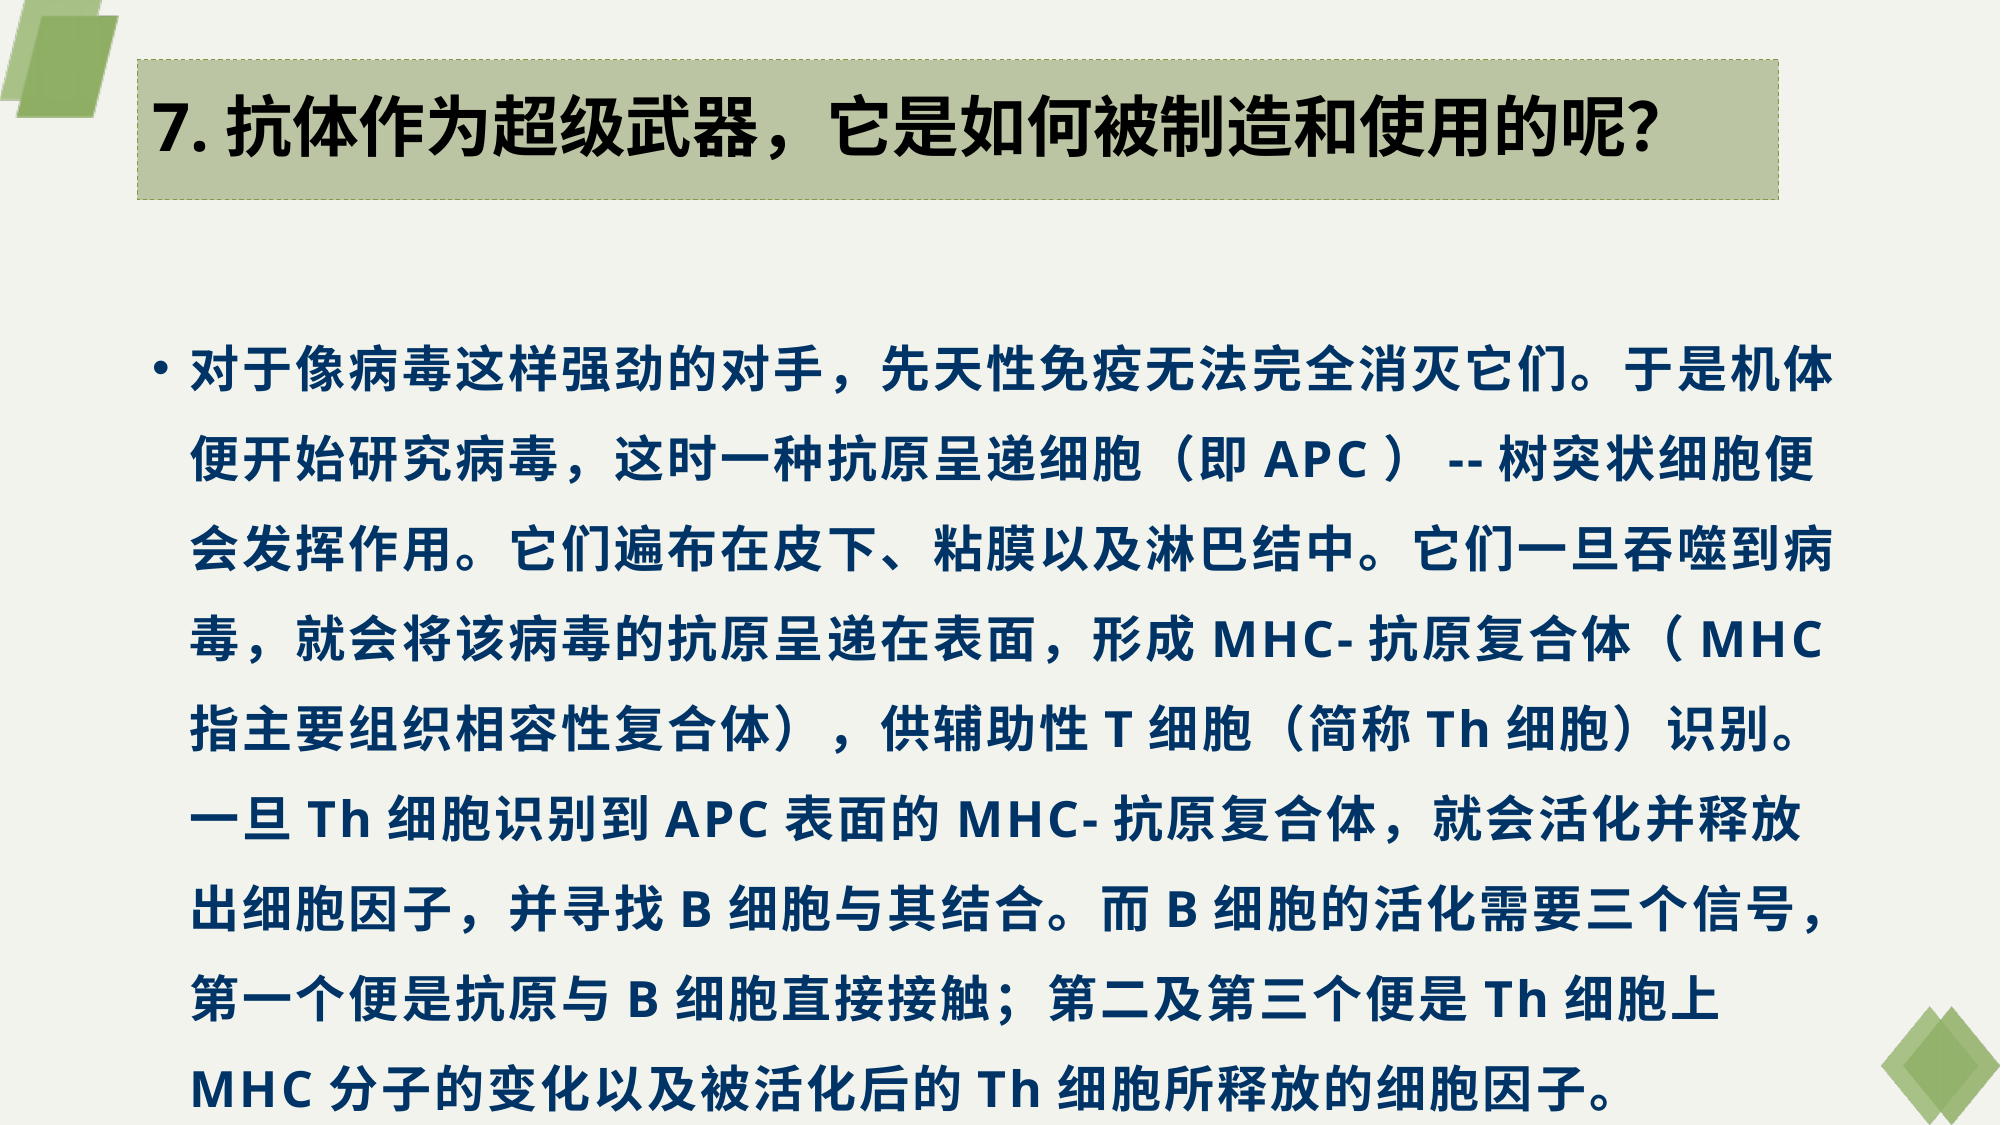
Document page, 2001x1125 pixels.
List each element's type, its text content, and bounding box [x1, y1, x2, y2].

text_box 7.抗体作为超级武器，它是如何被制造和使用的呢？ [137, 59, 1779, 200]
text_box [217, 179, 1844, 299]
picture [0, 0, 119, 119]
text_box 对于像病毒这样强劲的对手，先天性免疫无法完全消灭它们。于是机体便开始研究病毒，这时一种抗原呈递细胞（即APC）--树突状细胞便会发挥作用。它们遍布在皮下、粘膜以及淋巴结中。它们一旦吞噬到病毒，就会将该病毒的抗原呈递在表面，形成MHC-抗原复合体（MHC指主要组织相容性复合体），供辅助性T细胞（简称Th细胞）识别。一旦Th细胞识别到APC表面的MHC-抗原复合体，就会活化并释放出细胞因子，并寻找B细胞与其结合。而B细胞的活化需要三个信号，第一个便是抗原与B细胞直接接触；第二及第三个便是Th细胞上MHC分子的变化以及被活化后的Th细胞所释放的细胞因子。 [137, 299, 1863, 1014]
picture [1881, 1006, 2000, 1125]
